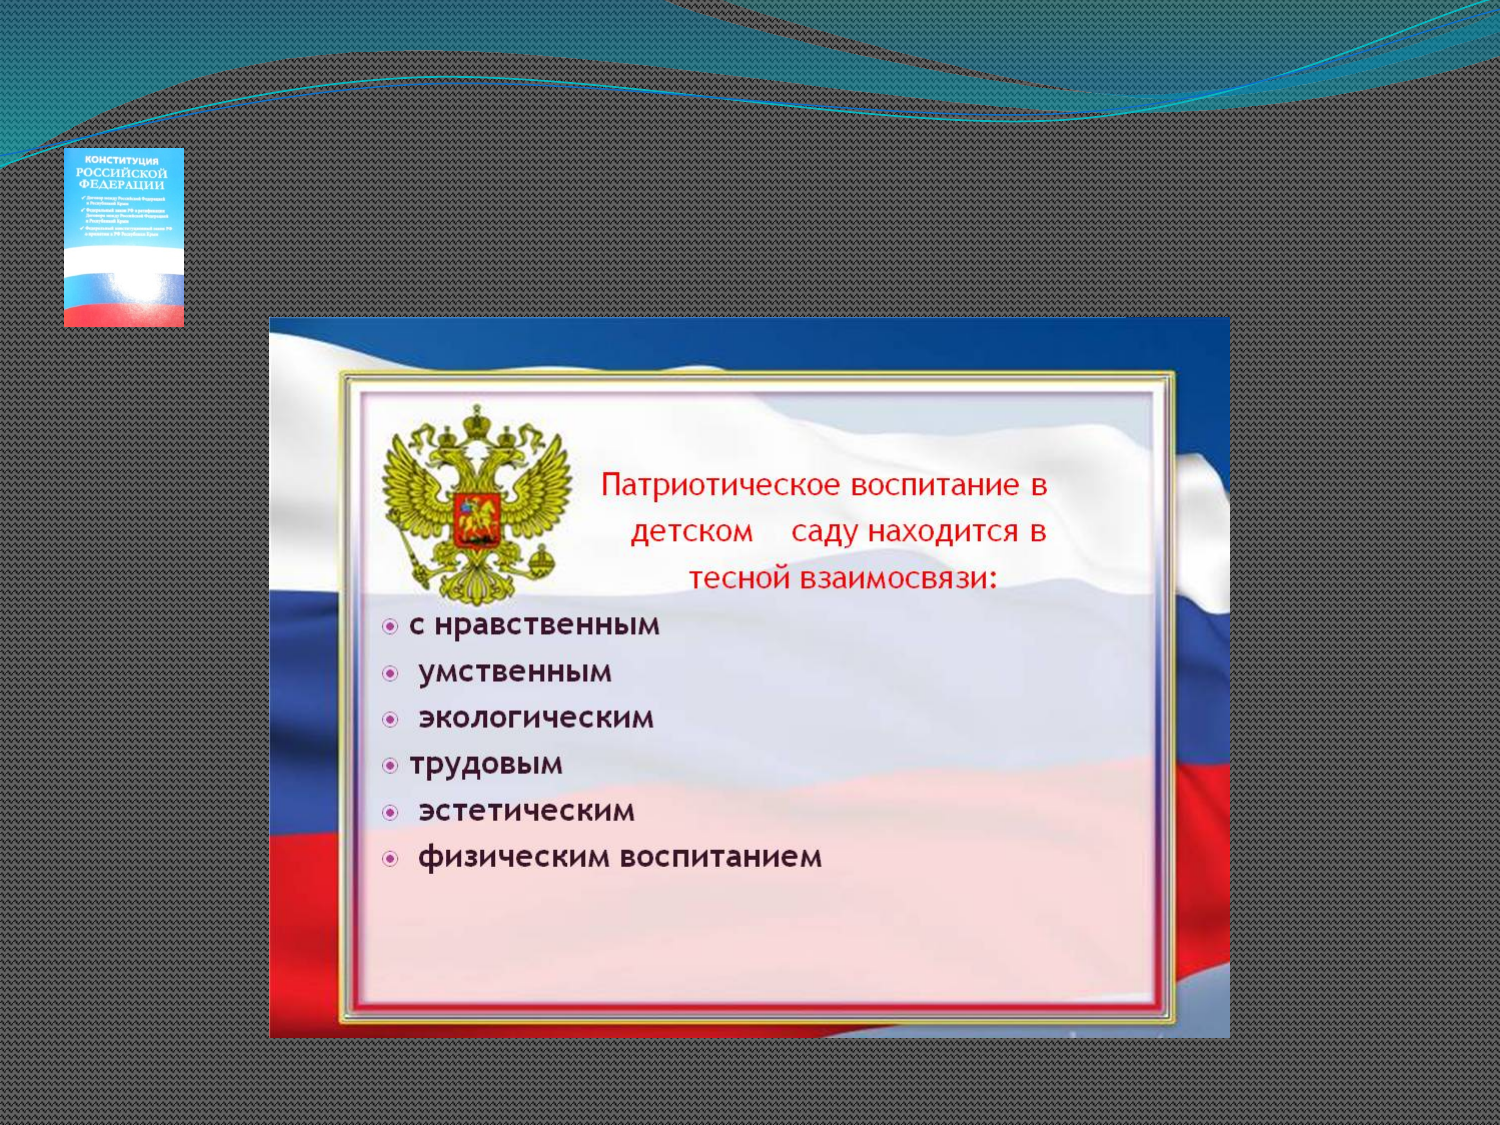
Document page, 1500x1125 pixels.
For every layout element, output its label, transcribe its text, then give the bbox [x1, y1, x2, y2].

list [269, 317, 1231, 1038]
picture [64, 148, 184, 327]
title * [75, 115, 1425, 303]
